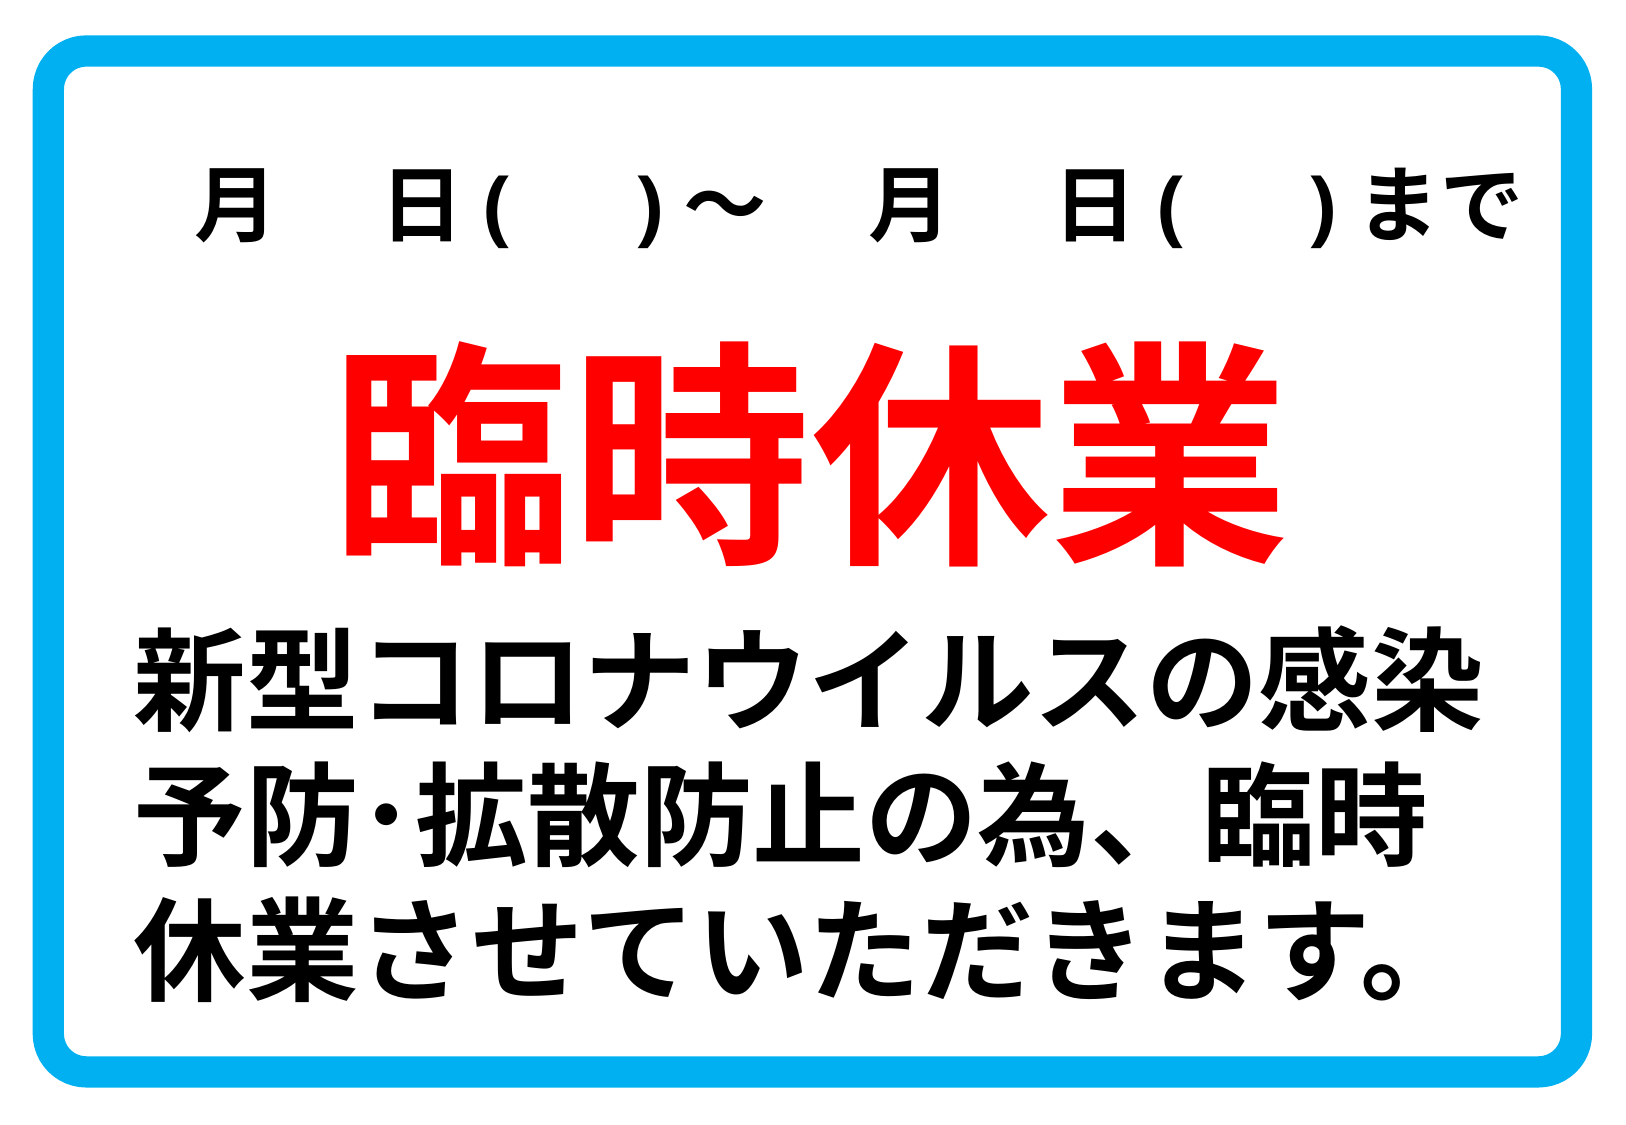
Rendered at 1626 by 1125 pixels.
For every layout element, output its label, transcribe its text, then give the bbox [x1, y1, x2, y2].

text_box 臨時休業 [45, 298, 1577, 602]
text_box 月 日( )～ 月 日( )まで [45, 145, 1577, 260]
text_box [46, 48, 1579, 1075]
text_box 新型コロナウイルスの感染予防･拡散防止の為、臨時休業させていただきます。 [118, 602, 1504, 1022]
